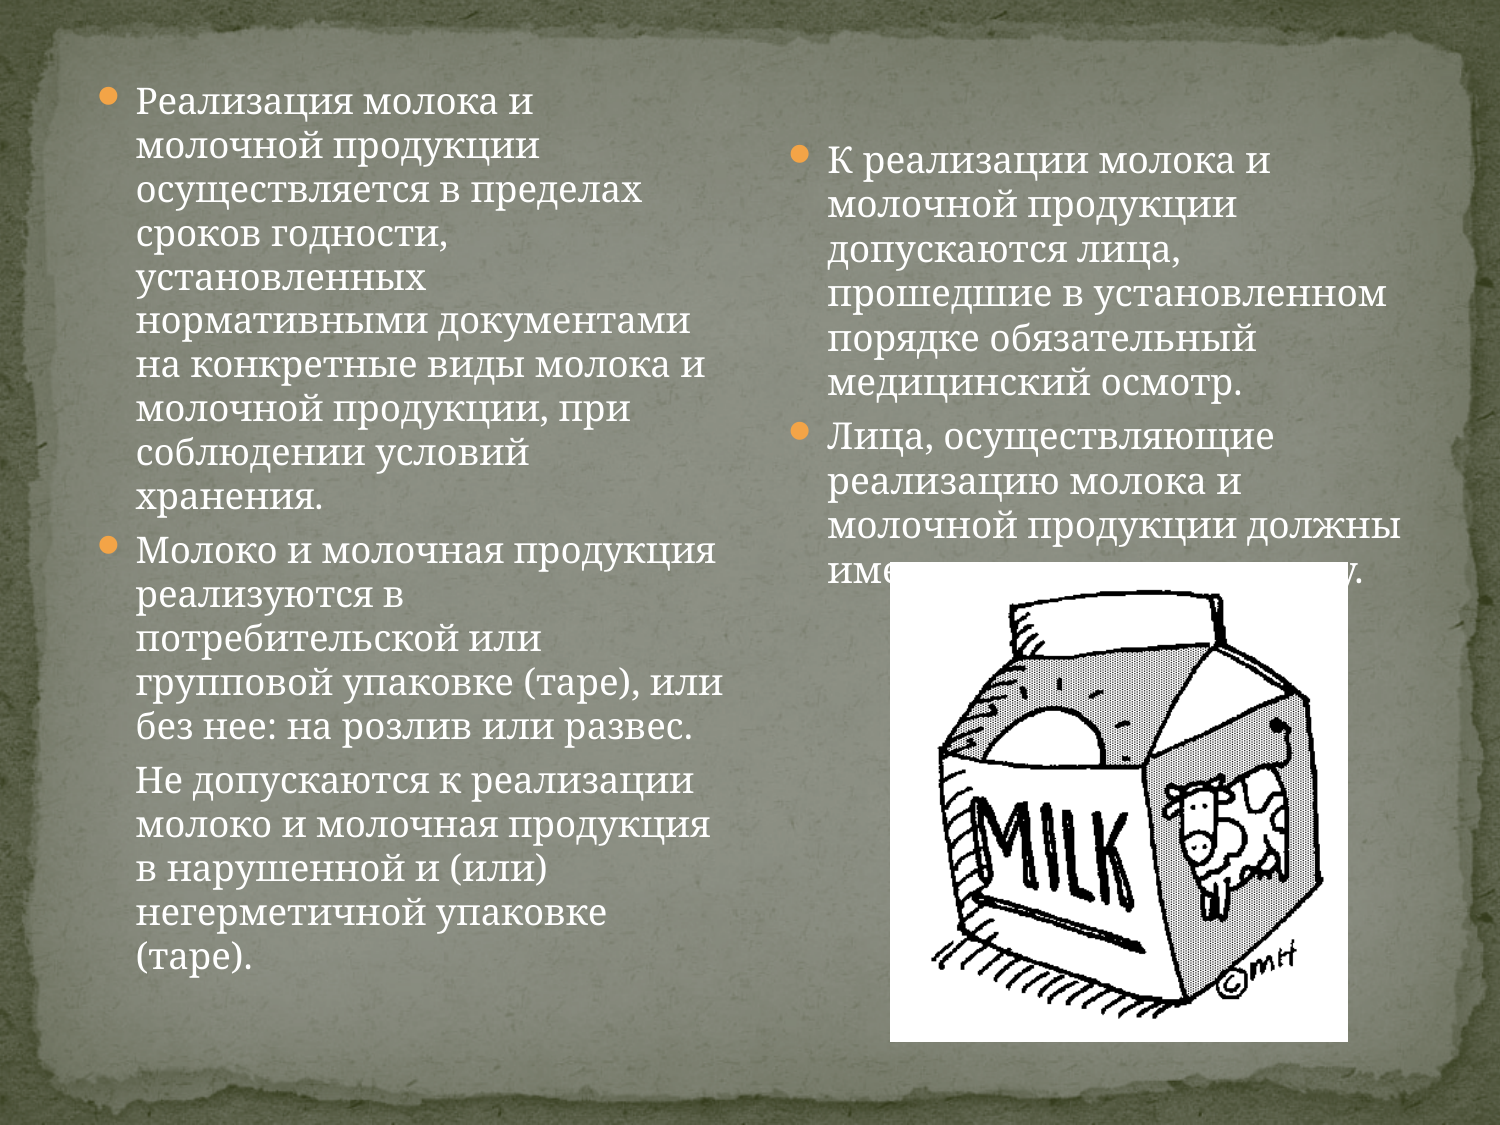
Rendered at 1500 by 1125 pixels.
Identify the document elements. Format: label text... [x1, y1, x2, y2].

picture [890, 562, 1348, 1042]
list К реализации молока и молочной продукции допускаются лица, прошедшие в установленном порядке обязательный медицинский осмотр. Лица, осуществляющие реализацию молока и молочной продукции должны иметь специальную одежду. [773, 128, 1417, 618]
list Реализация молока и молочной продукции осуществляется в пределах сроков годности, установленных нормативными документами на конкретные виды молока и молочной продукции, при соблюдении условий хранения. Молоко и молочная продукция реализуются в потребительской или групповой упаковке (таре), или без нее: на розлив или развес. Не допускаются к реализации молоко и молочная продукция в нарушенной и (или) негерметичной упаковке (таре). [82, 70, 741, 1000]
